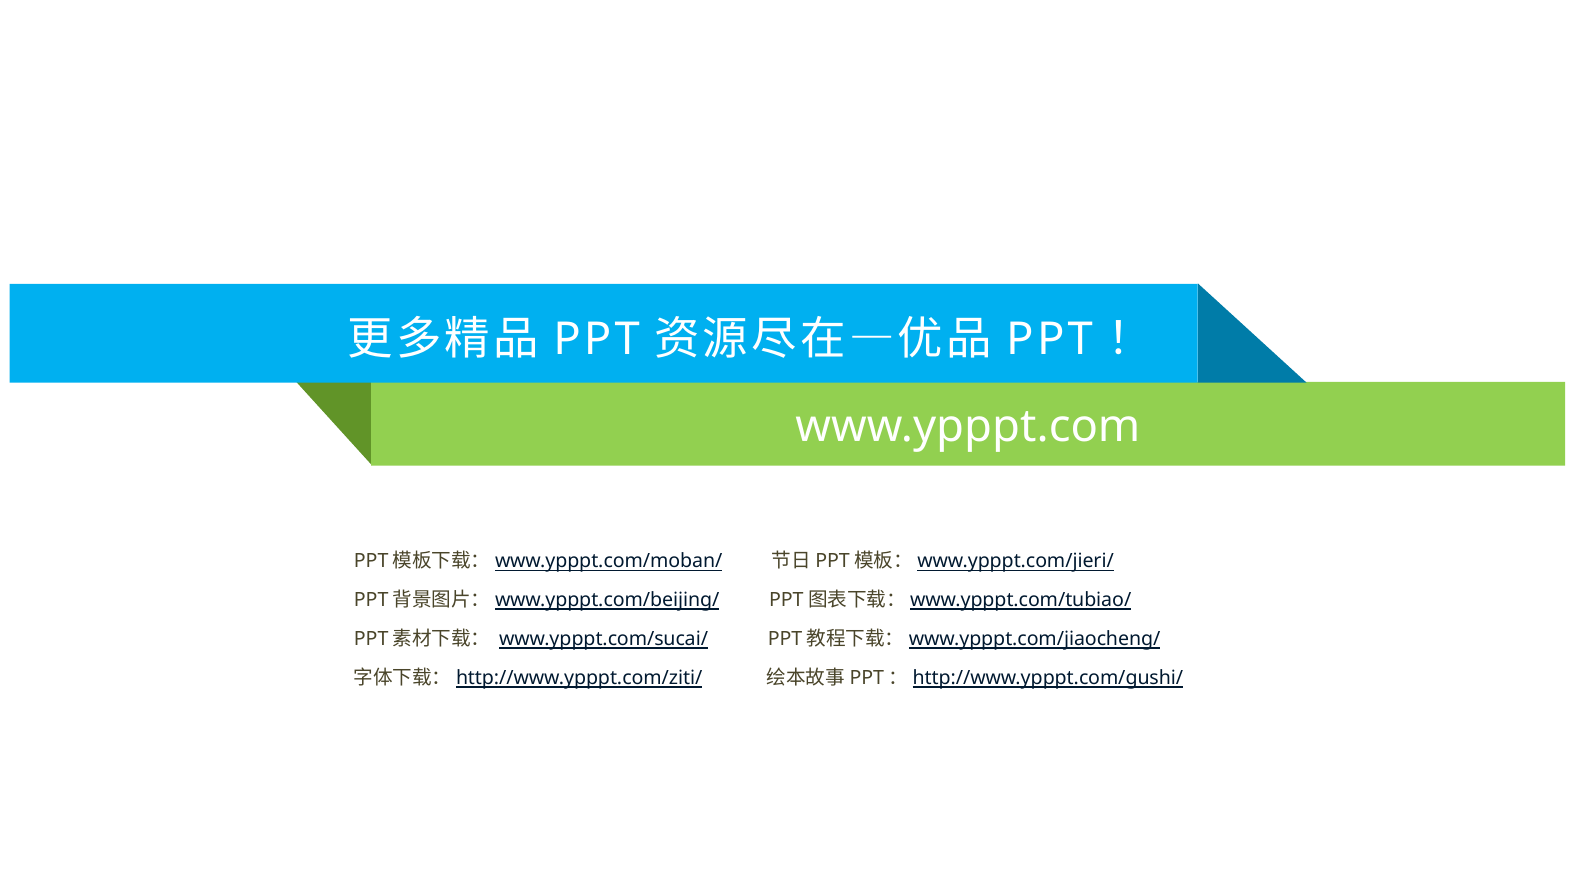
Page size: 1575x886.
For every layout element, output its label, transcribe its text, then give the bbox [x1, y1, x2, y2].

text_box [296, 384, 370, 465]
text_box PPT模板下载：www.ypppt.com/moban/ 节日PPT模板：www.ypppt.com/jieri/ PPT背景图片：www.ypppt.com/beijing/ PPT图表下载：www.ypppt.com/tubiao/ PPT素材下载： www.ypppt.com/sucai/ PPT教程下载：www.ypppt.com/jiaocheng/ 字体下载：http://www.ypppt.com/ziti/ 绘本故事PPT：http://www.ypppt.com/gushi/ [339, 505, 1221, 722]
text_box [1196, 280, 1310, 384]
text_box 更多精品PPT资源尽在—优品PPT！ [9, 283, 1196, 384]
text_box www.ypppt.com [370, 381, 1566, 467]
